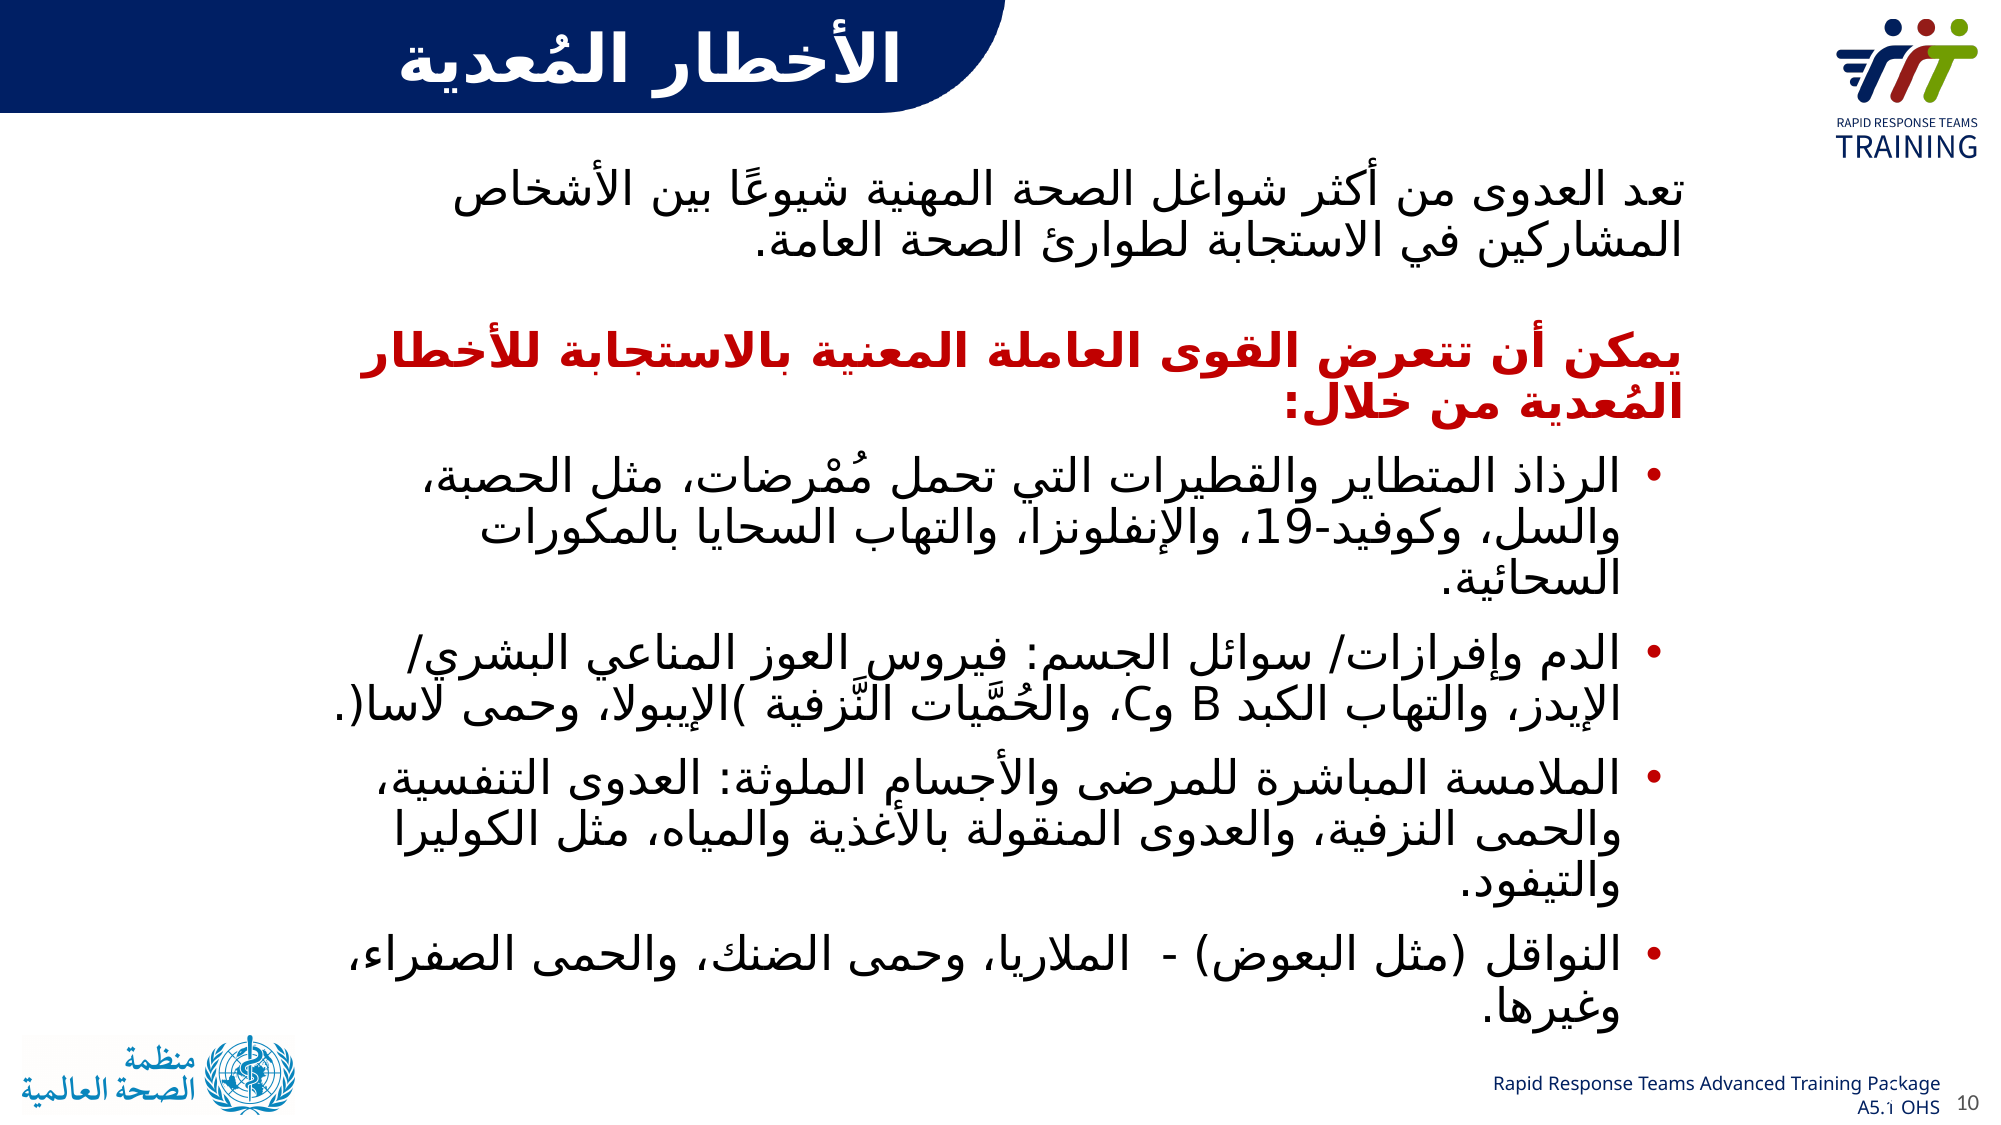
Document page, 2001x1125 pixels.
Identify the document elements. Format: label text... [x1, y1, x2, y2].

picture [0, 0, 1006, 113]
picture [22, 1035, 295, 1115]
picture [1835, 19, 1978, 167]
text_box الأخطار المُعدية [0, 8, 912, 103]
slide_number 10 [1882, 1037, 1930, 1092]
picture [252, 1050, 258, 1059]
list تعد العدوى من أكثر شواغل الصحة المهنية شيوعًا بين الأشخاص المشاركين في الاستجابة لطوارئ الصحة العامة. يمكن أن تتعرض القوى العاملة المعنية بالاستجابة للأخطار المُعدية من خلال: الرذاذ المتطاير والقطيرات التي تحمل مُمْرضات، مثل الحصبة، والسل، وكوفيد-19، والإنفلونزا، والتهاب السحايا بالمكورات السحائية. الدم وإفرازات/ سوائل الجسم: فيروس العوز المناعي البشري/ الإيدز، والتهاب الكبد B وC، والحُمَّيات النَّزفية )الإيبولا، وحمى لاسا(. الملامسة المباشرة للمرضى والأجسام الملوثة: العدوى التنفسية، والحمى النزفية، والعدوى المنقولة بالأغذية والمياه، مثل الكوليرا والتيفود. النواقل (مثل البعوض) - الملاريا، وحمى الضنك، والحمى الصفراء، وغيرها. [306, 156, 1694, 969]
